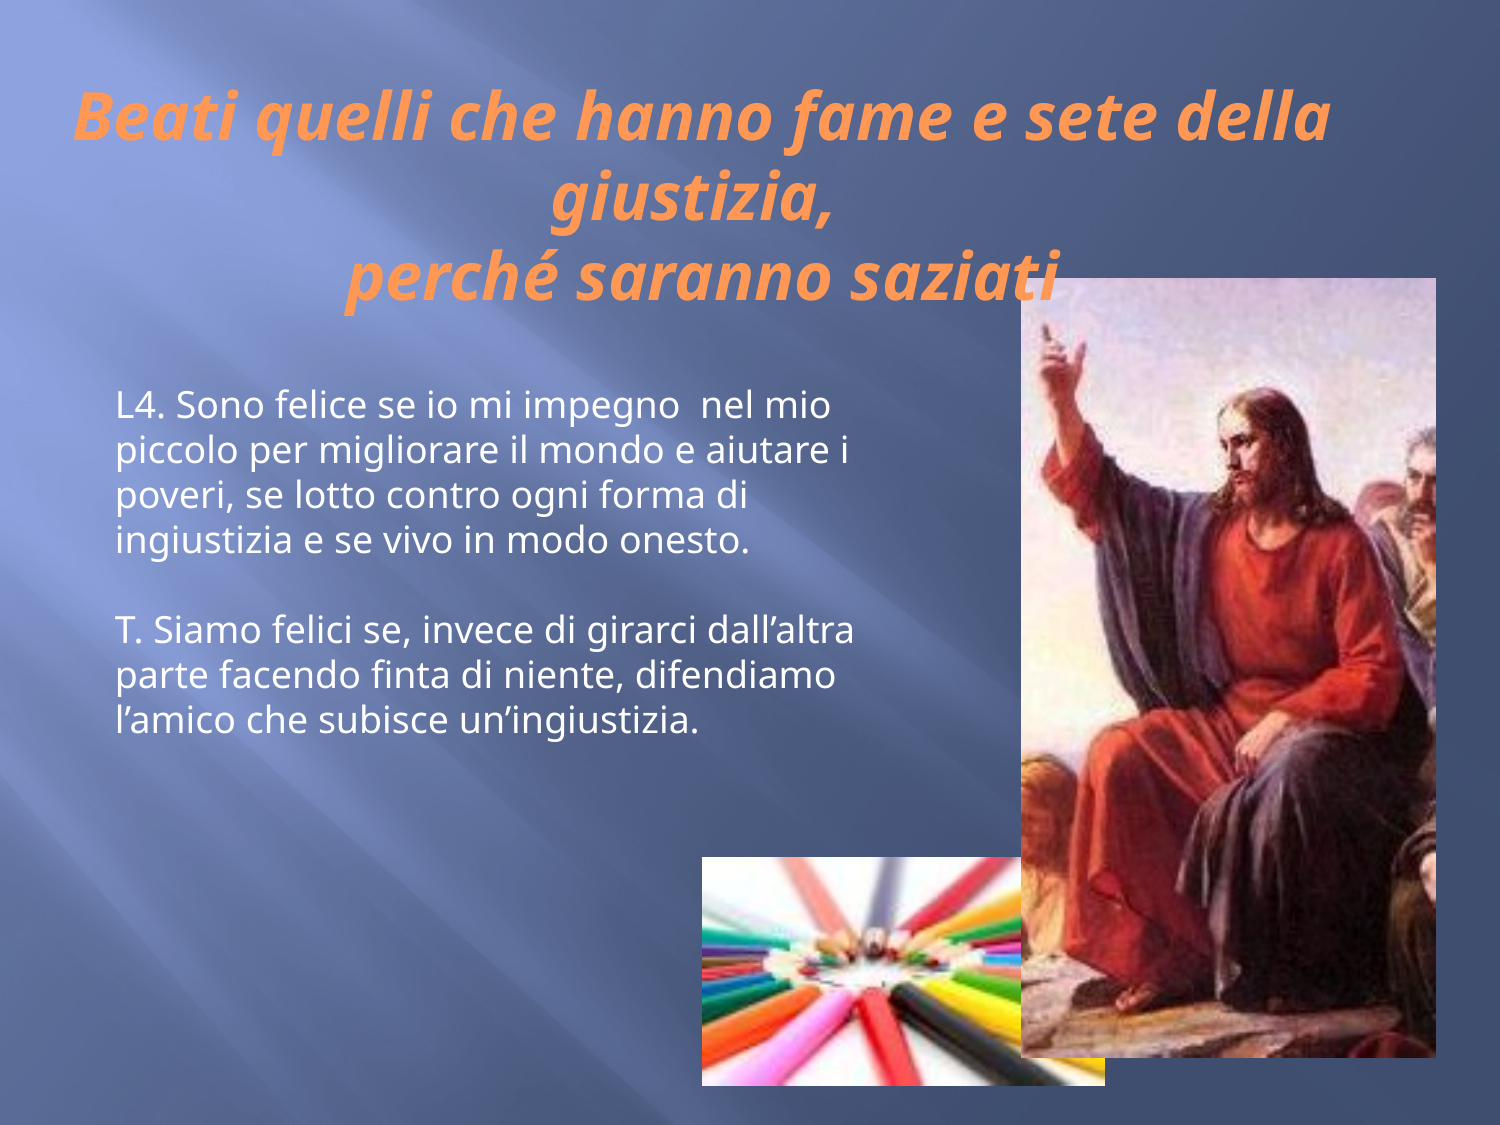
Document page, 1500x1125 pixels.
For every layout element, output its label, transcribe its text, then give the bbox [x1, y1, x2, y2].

picture [702, 278, 1436, 1086]
text_box Beati quelli che hanno fame e sete della giustizia, perché saranno saziati [41, 66, 1365, 322]
text_box L4. Sono felice se io mi impegno nel mio piccolo per migliorare il mondo e aiutare i poveri, se lotto contro ogni forma di ingiustizia e se vivo in modo onesto. T. Siamo felici se, invece di girarci dall’altra parte facendo finta di niente, difendiamo l’amico che subisce un’ingiustizia. [100, 373, 939, 749]
